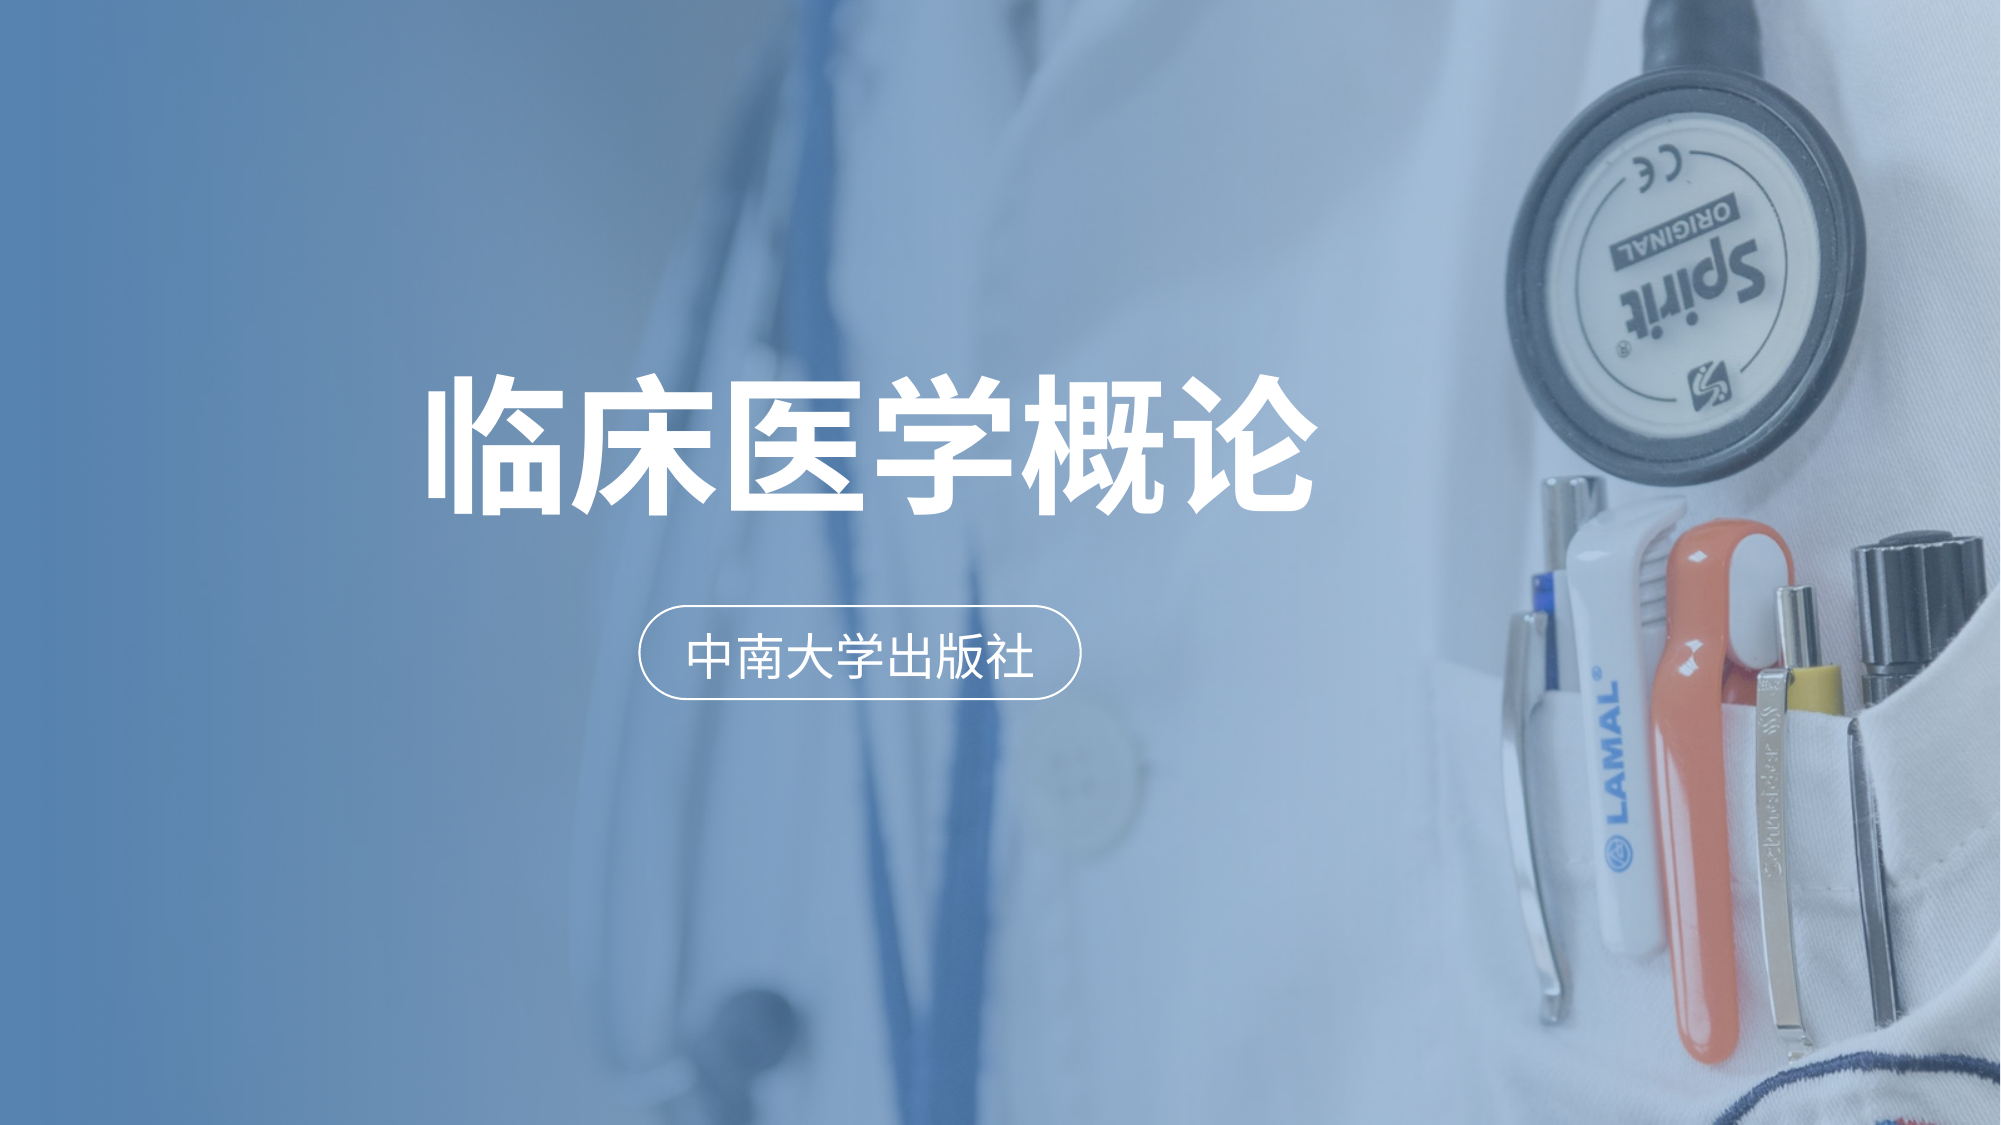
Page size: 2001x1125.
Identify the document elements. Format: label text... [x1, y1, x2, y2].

picture [0, 0, 2001, 1125]
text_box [639, 606, 1081, 700]
text_box 临床医学概论 [354, 255, 1385, 540]
